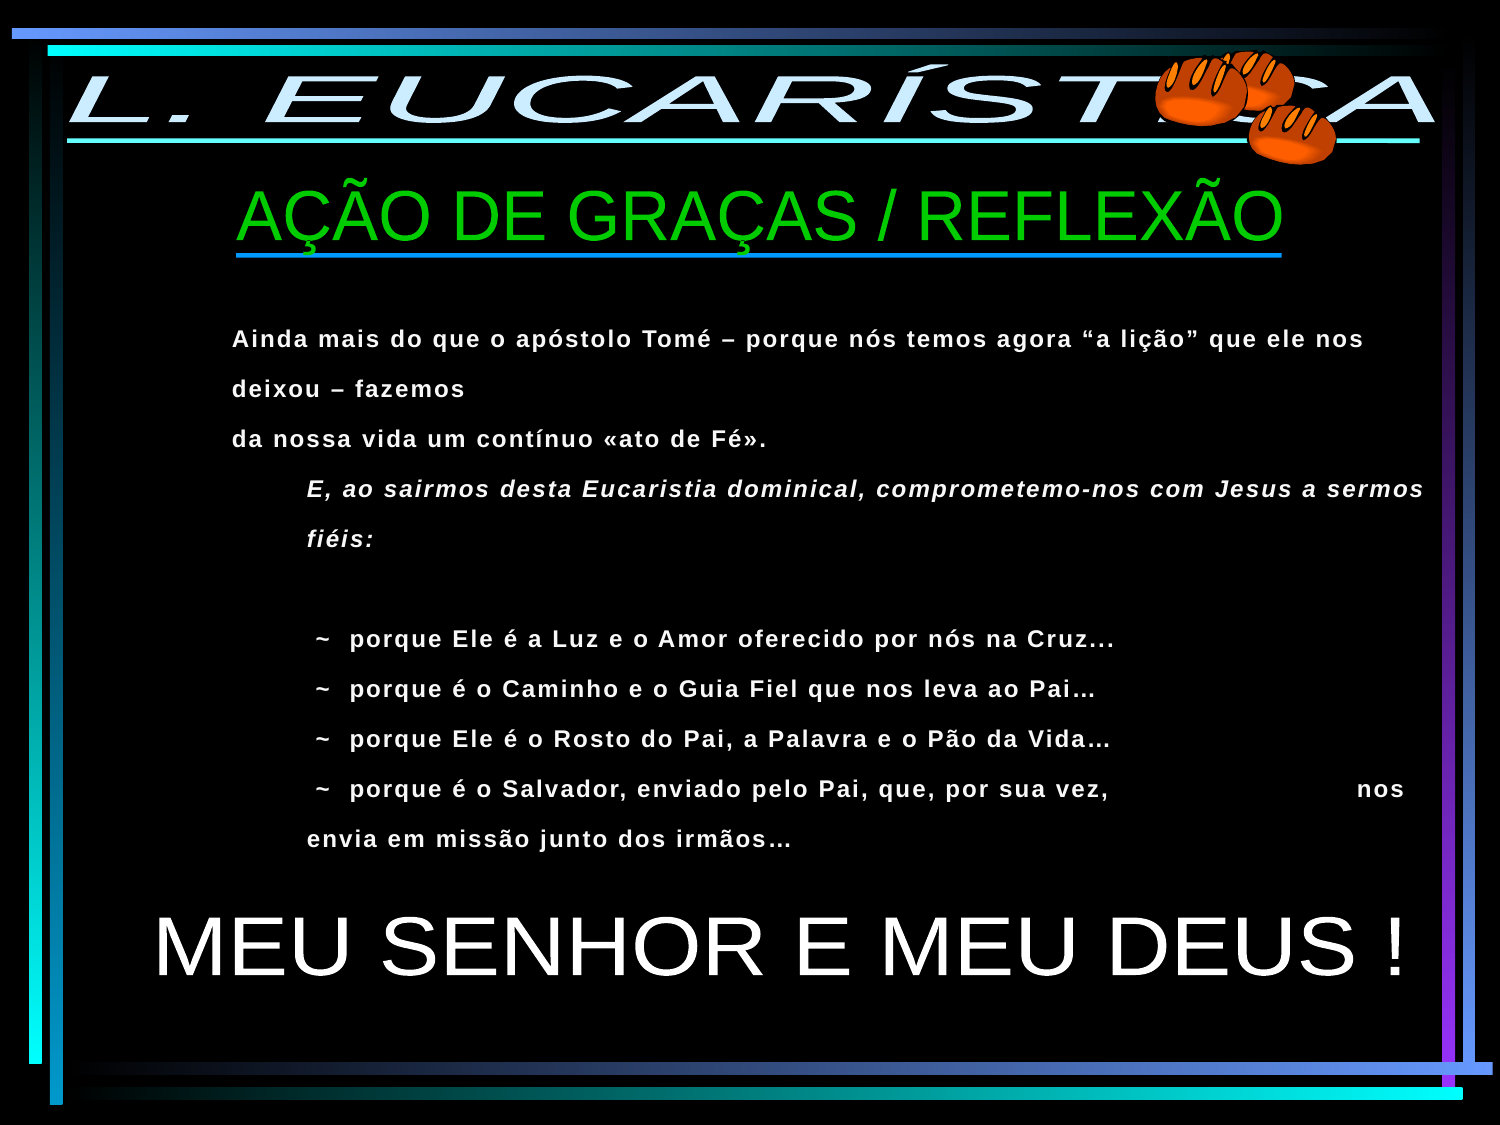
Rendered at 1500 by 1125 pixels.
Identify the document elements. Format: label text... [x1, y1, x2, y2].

picture [1127, 42, 1341, 180]
text_box Ainda mais do que o apóstolo Tomé – porque nós temos agora “a lição” que ele nos deixou – fazemos da nossa vida um contínuo «ato de Fé». E, ao sairmos desta Eucaristia dominical, comprometemo-nos com Jesus a sermos fiéis: ~ porque Ele é a Luz e o Amor oferecido por nós na Cruz... ~ porque é o Caminho e o Guia Fiel que nos leva ao Pai… ~ porque Ele é o Rosto do Pai, a Palavra e o Pão da Vida… ~ porque é o Salvador, enviado pelo Pai, que, por sua vez, nos envia em missão junto dos irmãos… [67, 310, 1459, 876]
